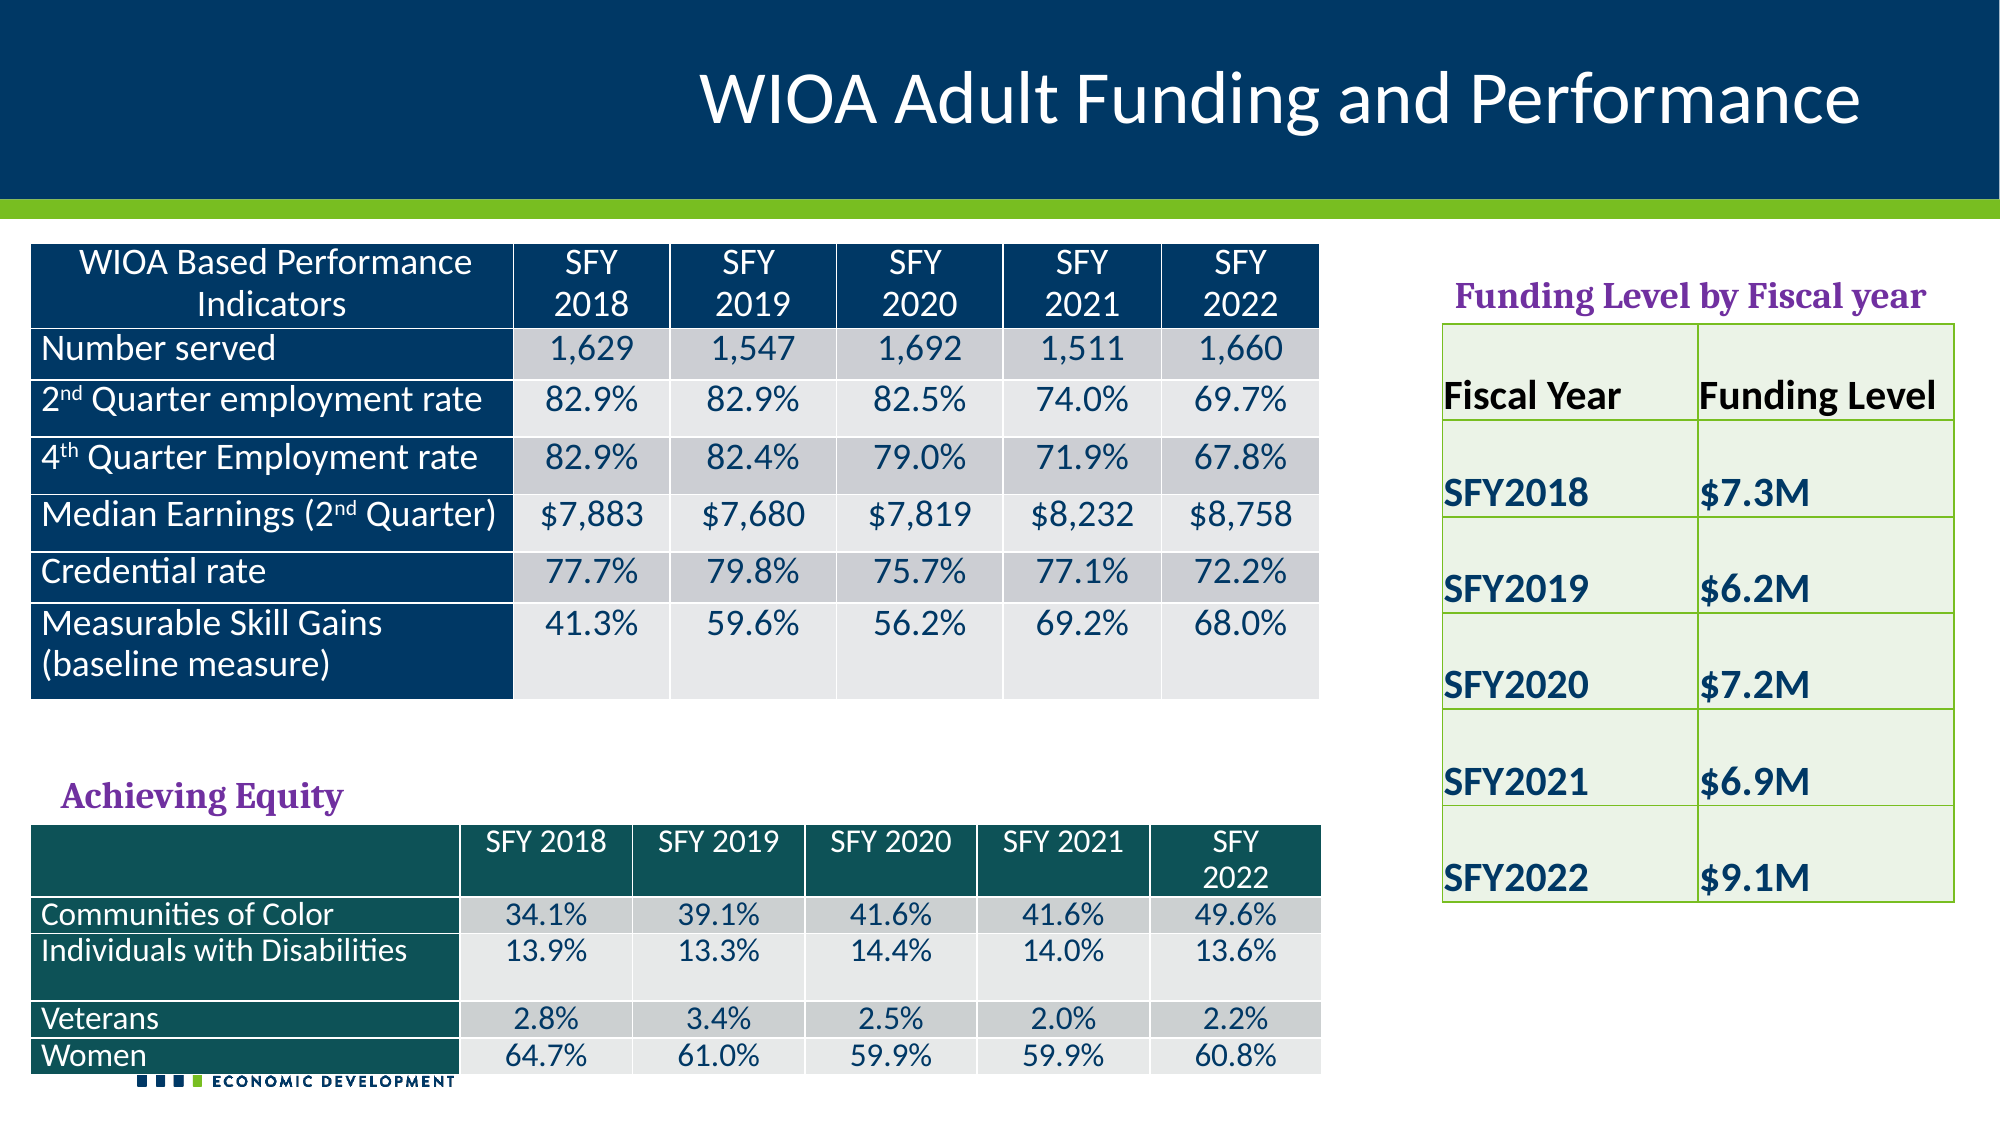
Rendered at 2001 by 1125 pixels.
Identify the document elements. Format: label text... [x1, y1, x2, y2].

table_cell Credential rate [31, 553, 513, 602]
table_cell 79.0% [837, 438, 1002, 494]
table_cell SFY2019 [1443, 518, 1697, 612]
table_cell 72.2% [1162, 553, 1319, 602]
table_cell Veterans [31, 1002, 459, 1037]
table_header SFY 2020 [806, 825, 976, 896]
table_cell 77.1% [1004, 553, 1161, 602]
table_cell SFY2018 [1443, 421, 1697, 516]
table_cell Number served [31, 329, 513, 379]
table_cell 14.0% [978, 934, 1149, 1000]
table_cell $7,819 [837, 495, 1002, 551]
title WIOA Adult Funding and Performance [137, 0, 1863, 200]
table_cell $8,232 [1004, 495, 1161, 551]
table_cell 1,660 [1162, 329, 1319, 379]
table_cell 59.9% [978, 1039, 1149, 1074]
table_cell Women [31, 1039, 459, 1074]
table_cell 74.0% [1004, 381, 1161, 436]
table_cell 56.2% [837, 604, 1002, 699]
table_cell 13.9% [461, 934, 632, 1000]
table_header WIOA Based Performance Indicators [31, 244, 513, 328]
picture [137, 1075, 454, 1087]
table_cell 2.0% [978, 1002, 1149, 1037]
table_cell $7,680 [671, 495, 836, 551]
table_cell 41.6% [806, 898, 976, 933]
table_cell 1,692 [837, 329, 1002, 379]
table_header SFY 2018 [514, 244, 669, 328]
table_cell 59.6% [671, 604, 836, 699]
table_cell 49.6% [1151, 898, 1321, 933]
table_header SFY 2020 [837, 244, 1002, 328]
table_cell 41.6% [978, 898, 1149, 933]
table_cell SFY2021 [1443, 710, 1697, 805]
table_cell 77.7% [514, 553, 669, 602]
table_cell 1,511 [1004, 329, 1161, 379]
table_cell 69.7% [1162, 381, 1319, 436]
table_cell 14.4% [806, 934, 976, 1000]
table_cell 59.9% [806, 1039, 976, 1074]
table_cell $7.3M [1699, 421, 1953, 516]
table_header SFY 2019 [633, 825, 804, 896]
table_cell 2nd Quarter employment rate [31, 381, 513, 436]
table_cell 75.7% [837, 553, 1002, 602]
table_cell 60.8% [1151, 1039, 1321, 1074]
table_cell $7,883 [514, 495, 669, 551]
table_cell $9.1M [1699, 806, 1953, 901]
table_cell 82.4% [671, 438, 836, 494]
table_cell Communities of Color [31, 898, 459, 933]
text_box Achieving Equity [45, 763, 1047, 823]
table_cell 68.0% [1162, 604, 1319, 699]
table_cell 79.8% [671, 553, 836, 602]
table_cell 82.9% [514, 381, 669, 436]
table_cell 2.5% [806, 1002, 976, 1037]
table_cell 41.3% [514, 604, 669, 699]
table_header SFY 2021 [1004, 244, 1161, 328]
table_cell 13.3% [633, 934, 804, 1000]
table_cell 82.9% [671, 381, 836, 436]
table_header [31, 825, 459, 896]
table_cell 82.9% [514, 438, 669, 494]
table_header Fiscal Year [1443, 325, 1697, 419]
table_header SFY 2022 [1151, 825, 1321, 896]
table_cell Median Earnings (2nd Quarter) [31, 495, 513, 551]
table_cell 1,629 [514, 329, 669, 379]
table_header Funding Level [1699, 325, 1953, 419]
table_cell $7.2M [1699, 614, 1953, 708]
table_cell 71.9% [1004, 438, 1161, 494]
table_cell 4th Quarter Employment rate [31, 438, 513, 494]
table_cell 3.4% [633, 1002, 804, 1037]
table_header SFY 2019 [671, 244, 836, 328]
table_cell 39.1% [633, 898, 804, 933]
table_cell $6.2M [1699, 518, 1953, 612]
table_cell 34.1% [461, 898, 632, 933]
table_cell Measurable Skill Gains (baseline measure) [31, 604, 513, 699]
table_cell 13.6% [1151, 934, 1321, 1000]
table_header SFY 2021 [978, 825, 1149, 896]
table_cell 2.8% [461, 1002, 632, 1037]
table_cell 2.2% [1151, 1002, 1321, 1037]
table_cell 69.2% [1004, 604, 1161, 699]
table_cell 61.0% [633, 1039, 804, 1074]
table_header SFY 2022 [1162, 244, 1319, 328]
table_cell Individuals with Disabilities [31, 934, 459, 1000]
table_cell $6.9M [1699, 710, 1953, 805]
table_cell $8,758 [1162, 495, 1319, 551]
table_header SFY 2018 [461, 825, 632, 896]
table_cell 1,547 [671, 329, 836, 379]
table_cell SFY2020 [1443, 614, 1697, 708]
table_cell SFY2022 [1443, 806, 1697, 901]
table_cell 64.7% [461, 1039, 632, 1074]
text_box Funding Level by Fiscal year [1440, 263, 2000, 324]
table_cell 67.8% [1162, 438, 1319, 494]
table_cell 82.5% [837, 381, 1002, 436]
